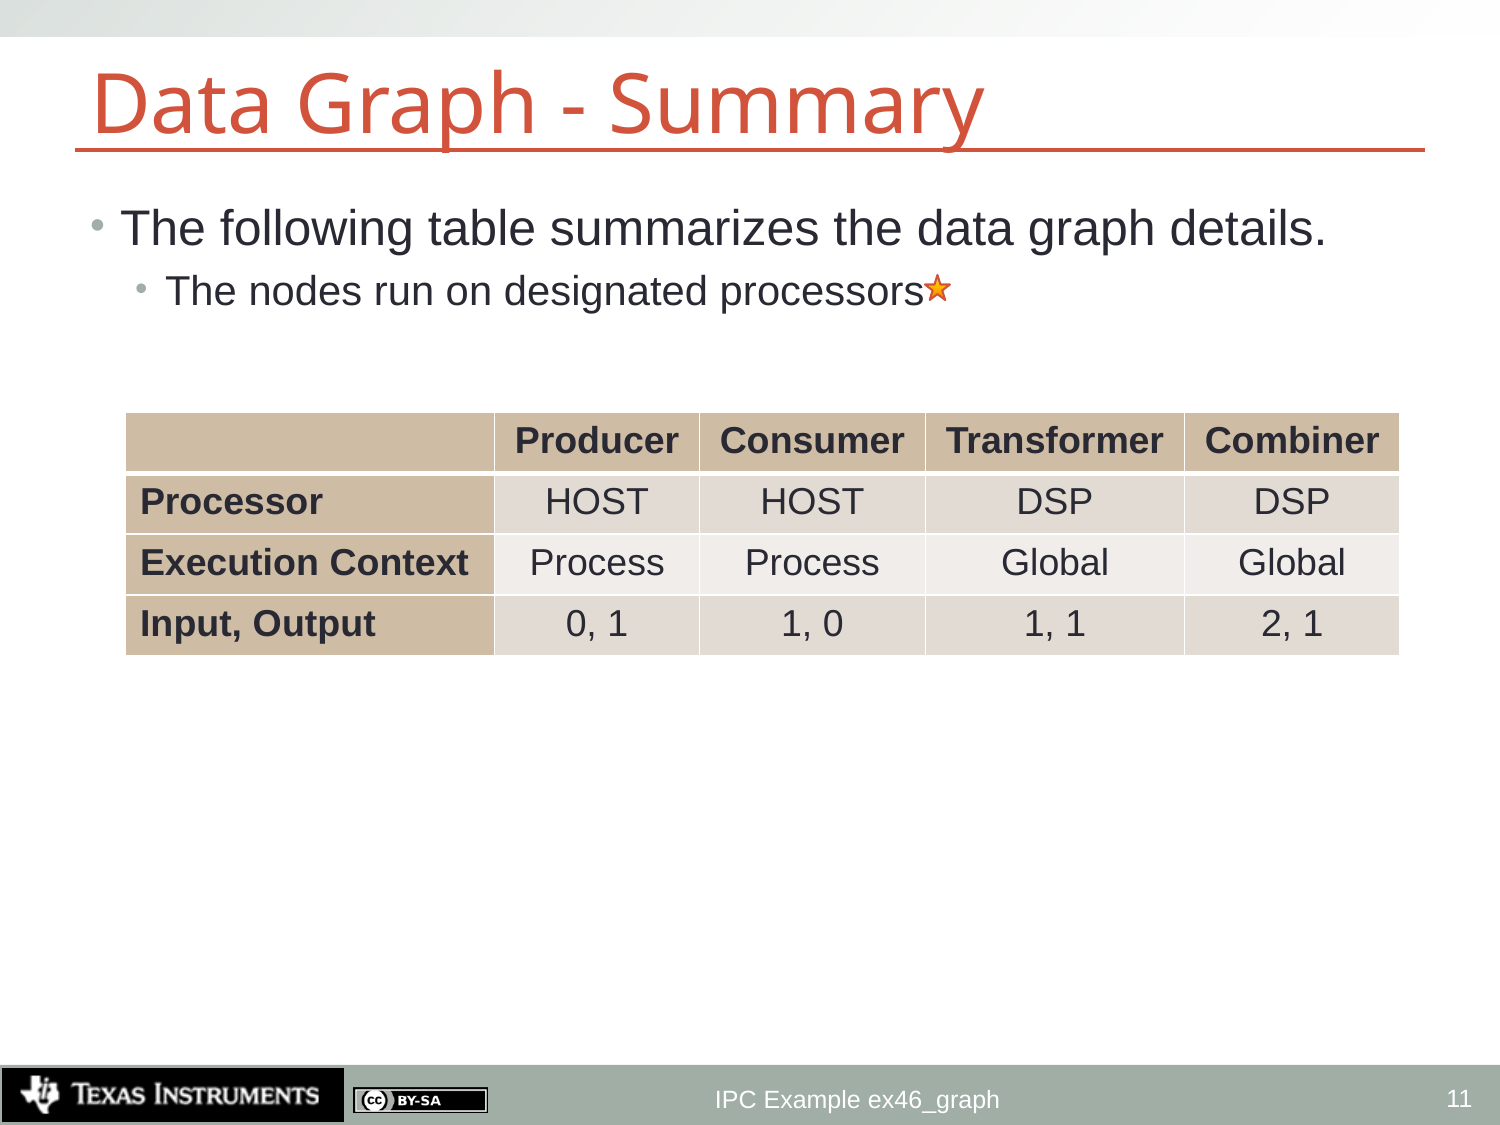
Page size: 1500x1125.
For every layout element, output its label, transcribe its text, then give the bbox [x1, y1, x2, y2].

table_cell Processor [126, 476, 494, 533]
table_cell 1, 1 [926, 596, 1184, 655]
table_cell Input, Output [126, 596, 494, 655]
table_cell DSP [926, 476, 1184, 533]
table_cell Global [1185, 535, 1399, 594]
slide_number 11 [1400, 1071, 1488, 1125]
table_header Producer [495, 413, 699, 471]
list The following table summarizes the data graph details. The nodes run on designated processors [75, 187, 1425, 338]
table_cell HOST [495, 476, 699, 533]
table_cell DSP [1185, 476, 1399, 533]
title Data Graph - Summary [75, 37, 1425, 163]
table_cell 2, 1 [1185, 596, 1399, 655]
table_header Consumer [700, 413, 925, 471]
table_cell Process [495, 535, 699, 594]
table_header [126, 413, 494, 471]
table_cell Global [926, 535, 1184, 594]
text_box [922, 272, 952, 302]
picture [353, 1087, 488, 1113]
table_header Combiner [1185, 413, 1399, 471]
picture [2, 1068, 344, 1122]
table_header Transformer [926, 413, 1184, 471]
table_cell 1, 0 [700, 596, 925, 655]
table_cell Process [700, 535, 925, 594]
footer IPC Example ex46_graph [699, 1071, 1200, 1125]
table_cell Execution Context [126, 535, 494, 594]
table_cell HOST [700, 476, 925, 533]
table_cell 0, 1 [495, 596, 699, 655]
